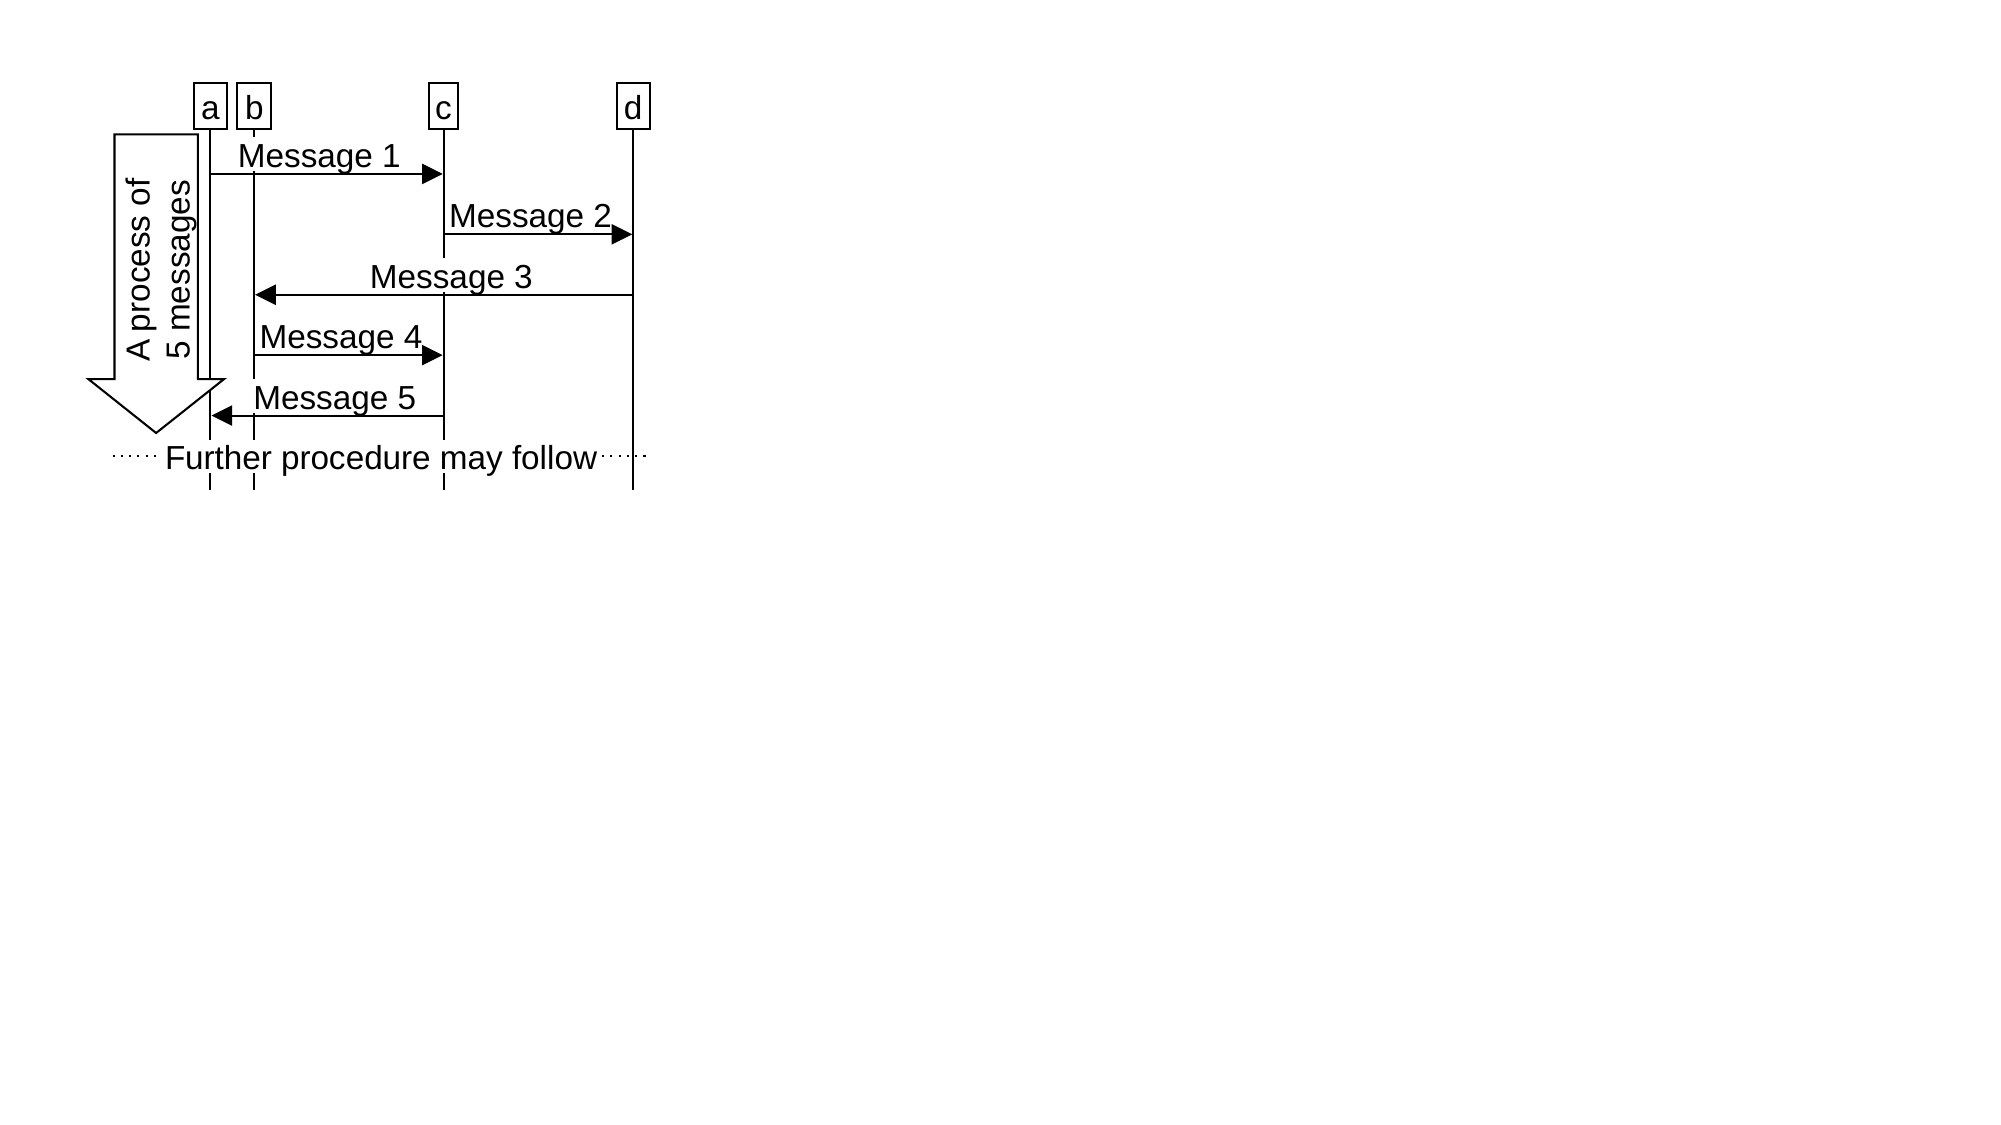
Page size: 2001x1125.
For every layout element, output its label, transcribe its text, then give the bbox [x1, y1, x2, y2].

text_box [211, 378, 226, 391]
text_box a [193, 83, 227, 130]
text_box Message 4 [257, 316, 425, 354]
text_box d [616, 83, 650, 130]
text_box Message 3 [367, 256, 536, 294]
text_box Further procedure may follow [162, 437, 601, 475]
text_box Message 2 [447, 195, 615, 233]
text_box A process of 5 messages [120, 175, 192, 365]
text_box b [237, 83, 271, 130]
text_box [86, 133, 210, 434]
text_box c [429, 83, 459, 130]
text_box [74, 74, 690, 490]
text_box Message 1 [235, 135, 403, 173]
text_box Message 5 [251, 377, 419, 415]
